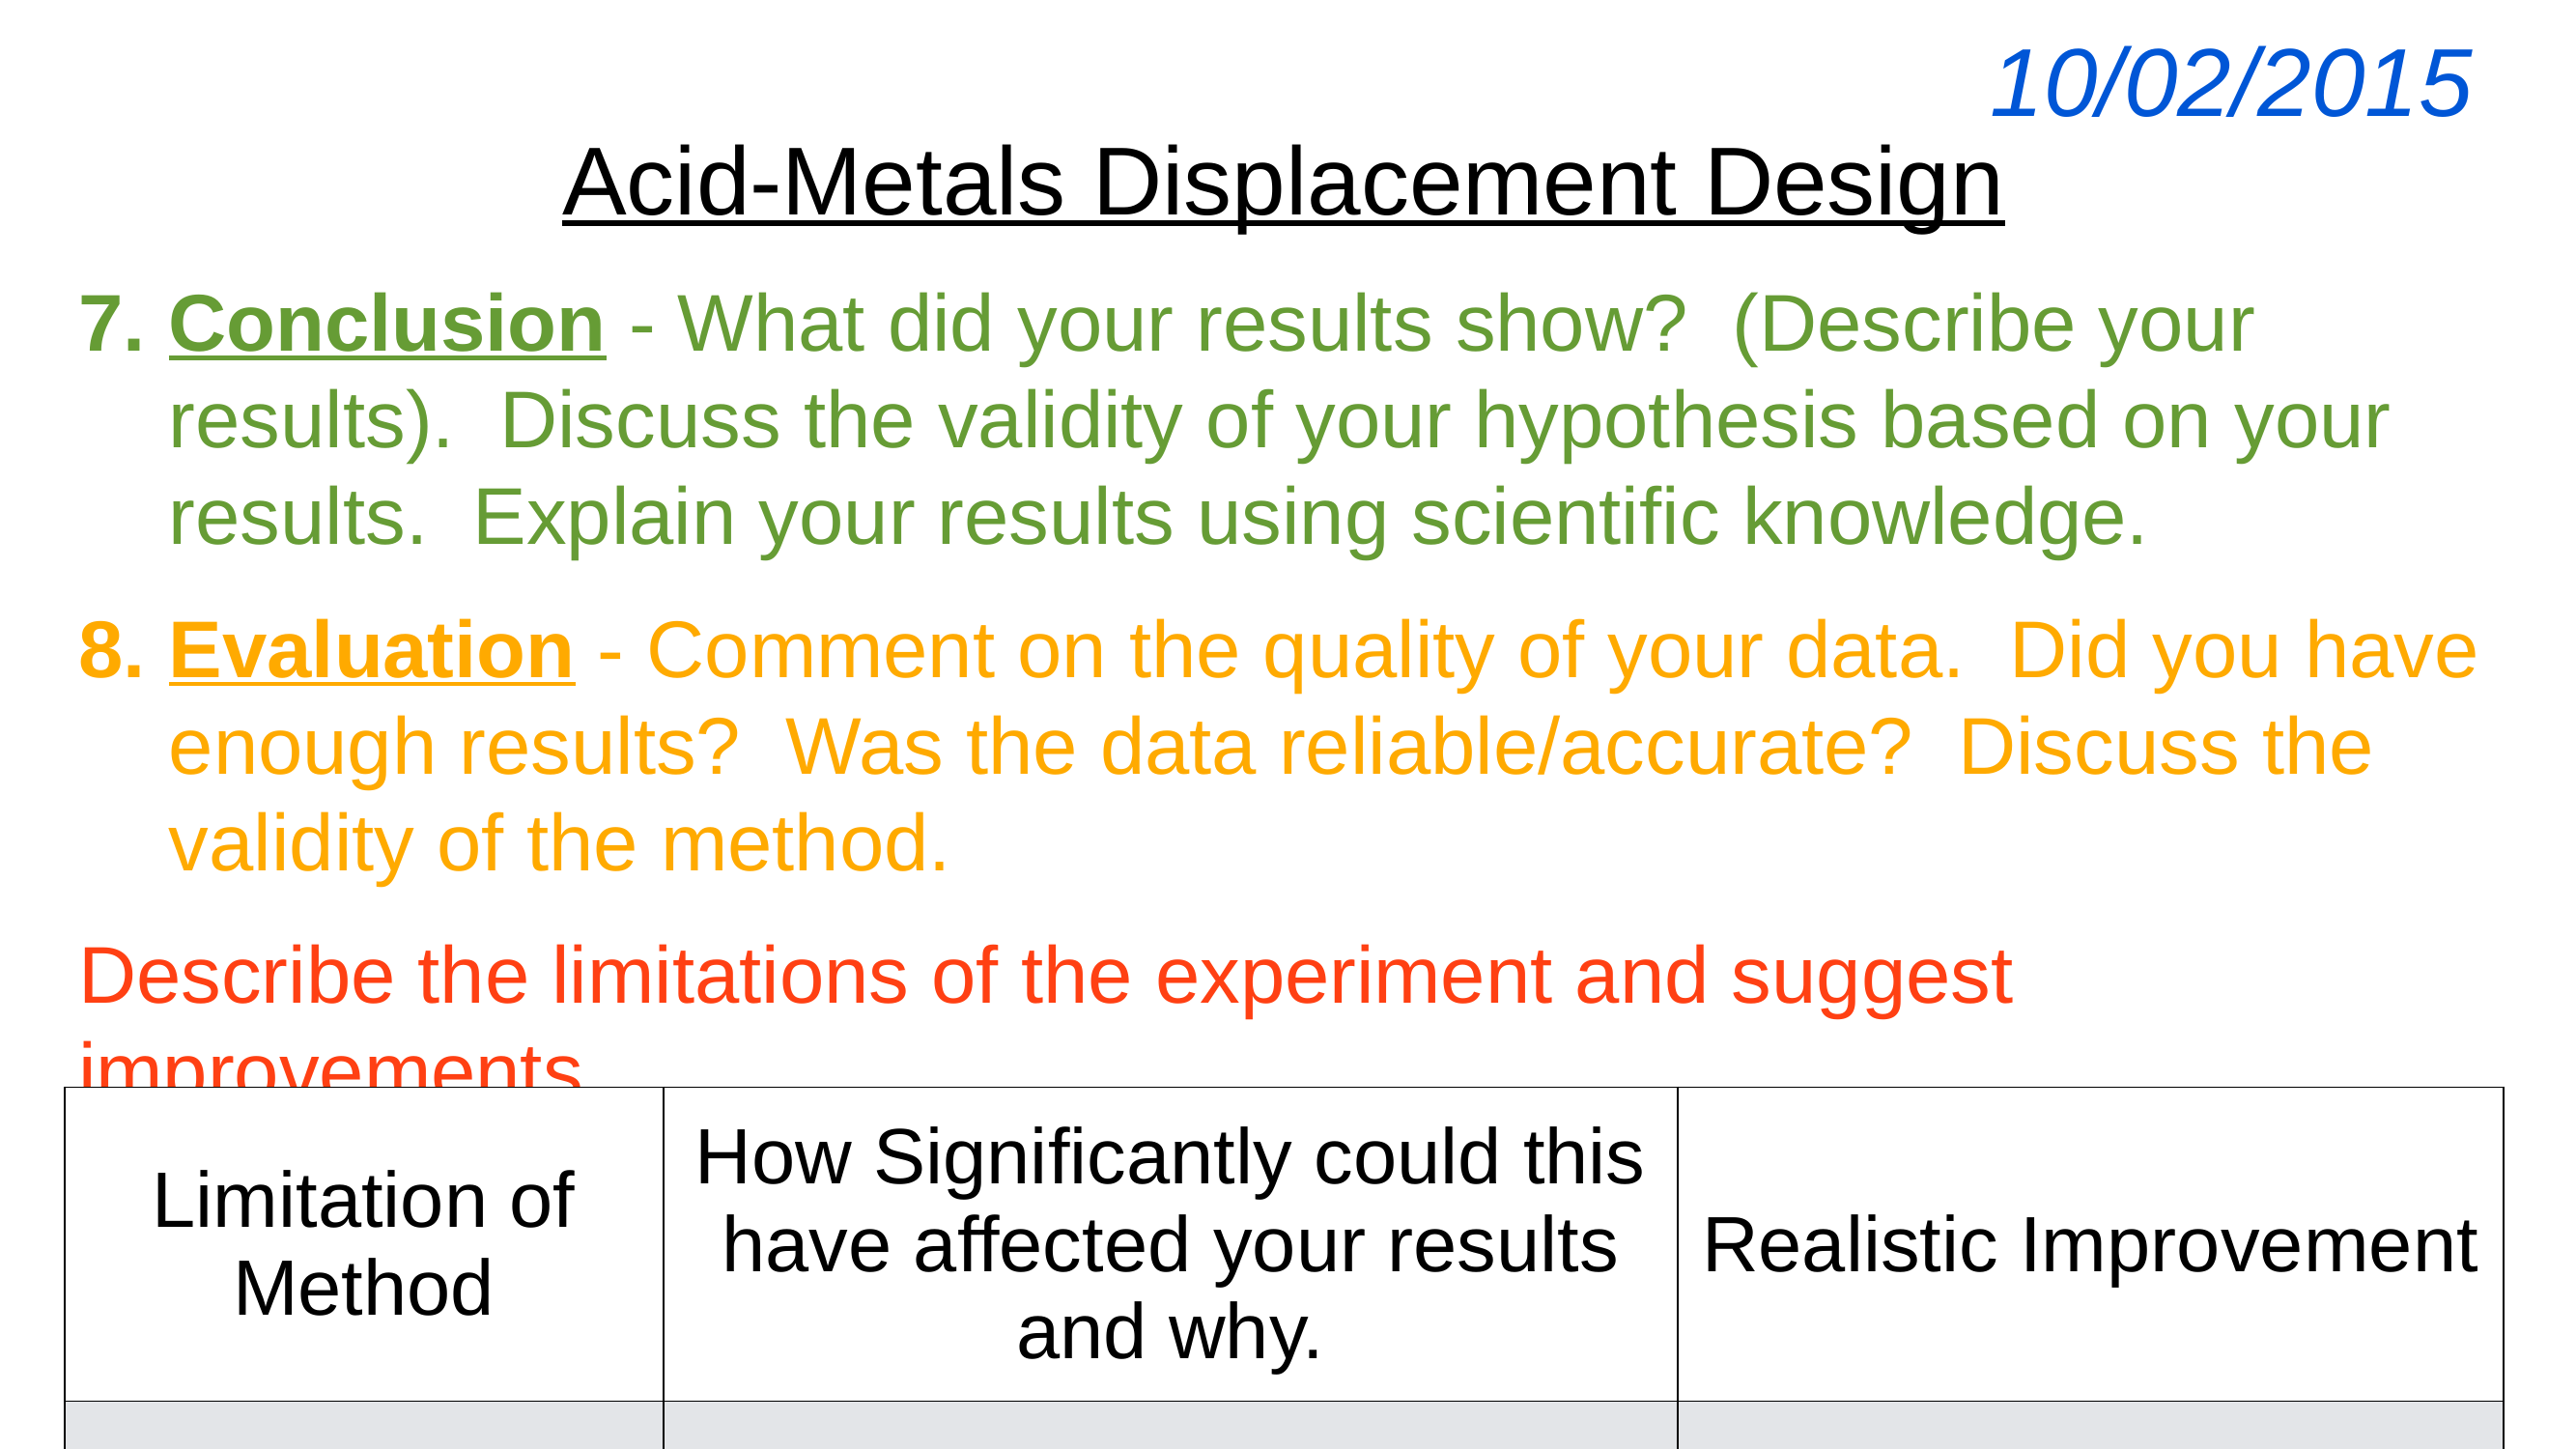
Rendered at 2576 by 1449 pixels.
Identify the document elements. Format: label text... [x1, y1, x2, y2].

table_cell [665, 1402, 1677, 1449]
table_cell [66, 1402, 663, 1449]
table_header Realistic Improvement [1679, 1088, 2503, 1401]
table_cell [1679, 1402, 2503, 1449]
table_header How Significantly could this have affected your results and why. [665, 1088, 1677, 1401]
list Acid-Metals Displacement Design Conclusion - What did your results show? (Describe your results). Discuss the validity of your hypothesis based on your results. Explain your results using scientific knowledge. Evaluation - Comment on the quality of your data. Did you have enough results? Was the data reliable/accurate? Discuss the validity of the method. Describe the limitations of the experiment and suggest improvements. [77, 118, 2490, 1087]
table_header 10/02/2015 [1934, 13, 2530, 153]
table_header Limitation of Method [66, 1088, 663, 1401]
